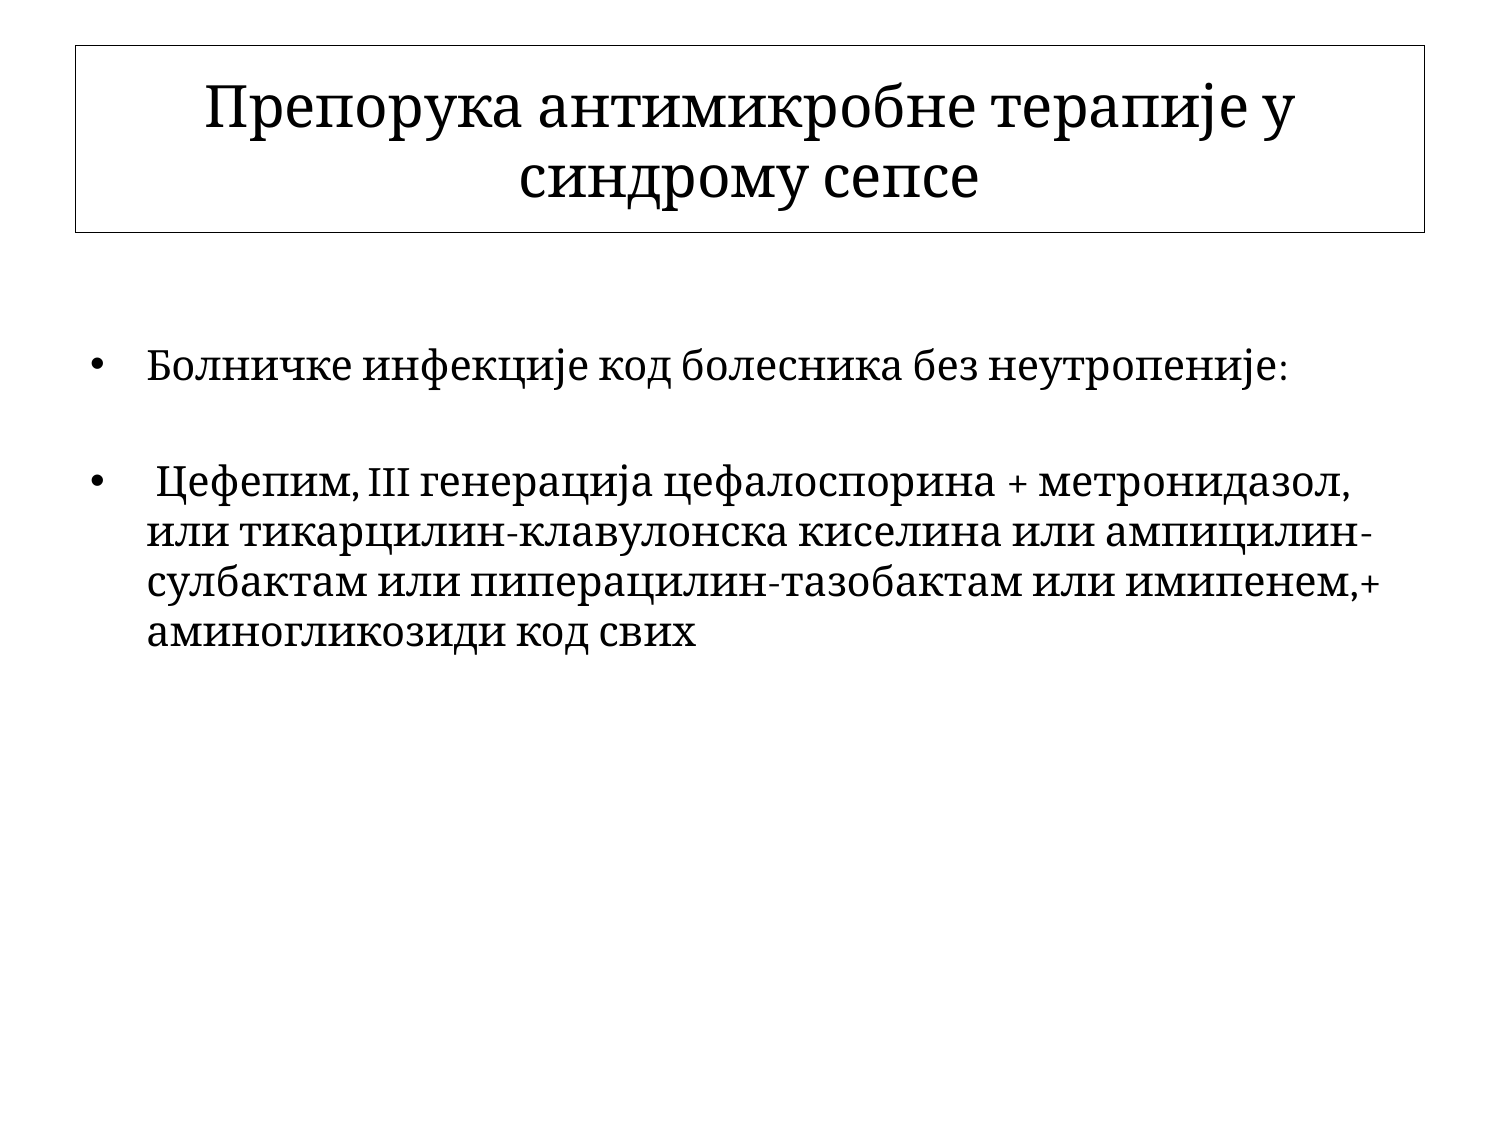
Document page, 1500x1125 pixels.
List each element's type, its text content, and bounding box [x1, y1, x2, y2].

title Препорука антимикробне терапије у синдрому сепсе [75, 45, 1425, 233]
list Болничке инфекције код болесника без неутропеније: Цефепим, III генерација цефалоспорина + метронидазол, или тикарцилин-клавулонска киселина или ампицилин-сулбактам или пиперацилин-тазобактам или имипенем,+ аминогликозиди код свих [75, 262, 1425, 1005]
